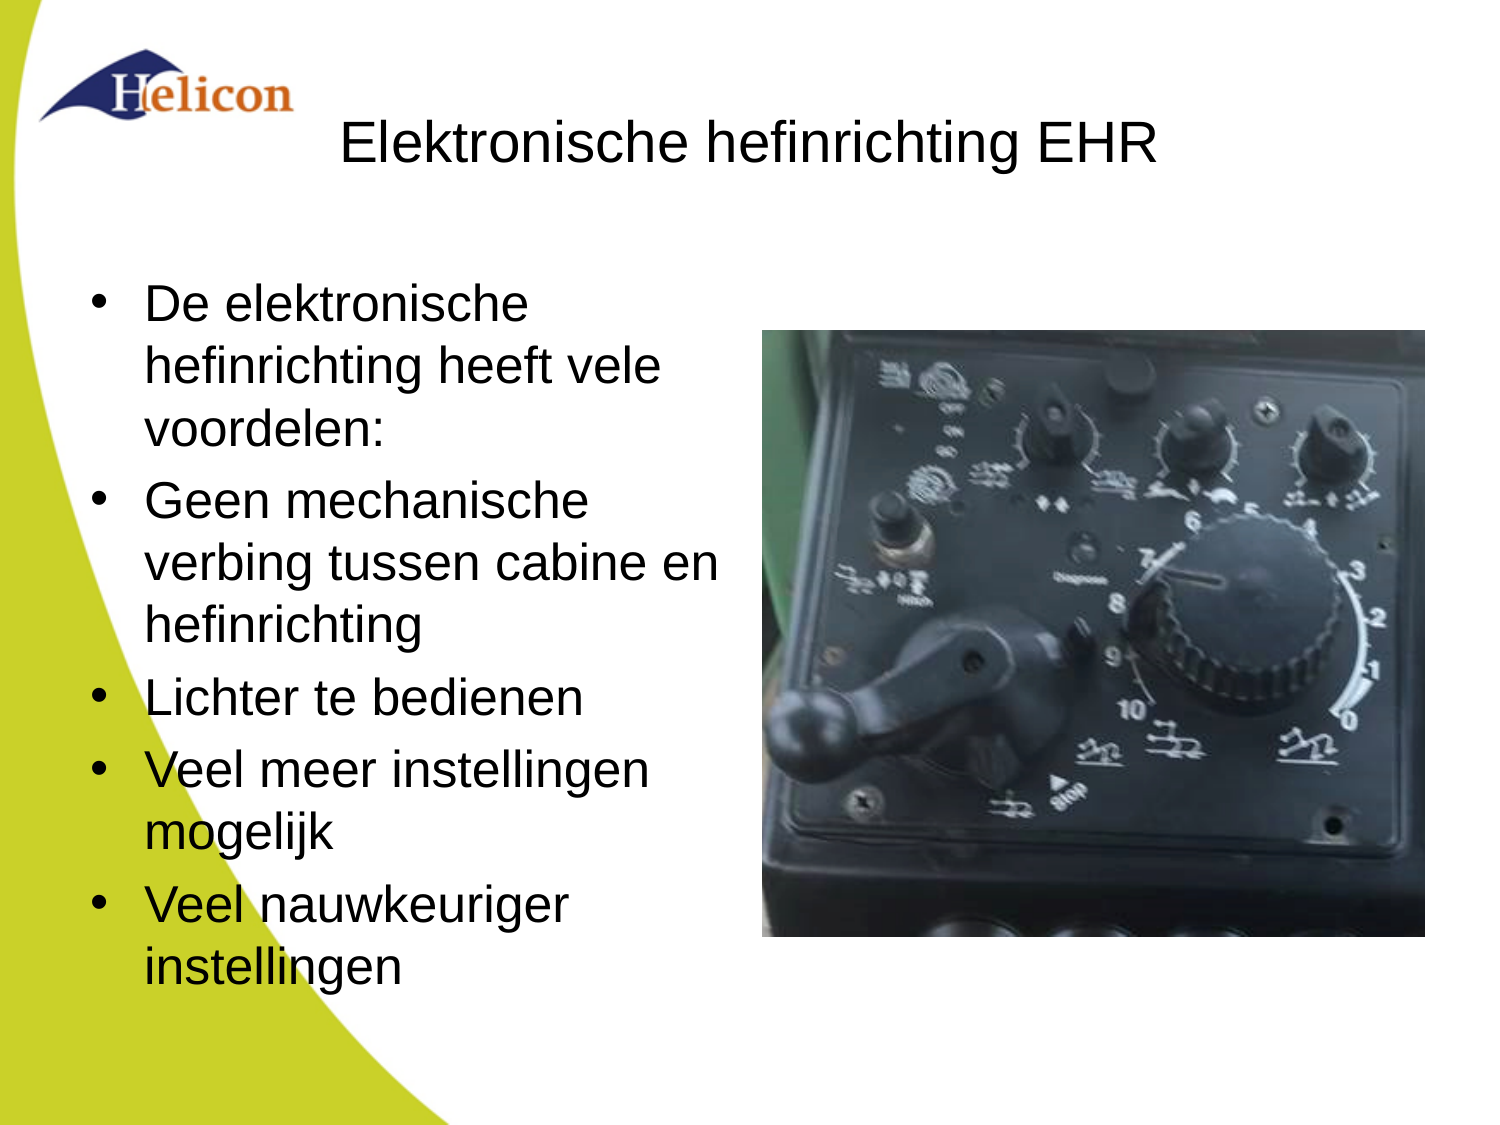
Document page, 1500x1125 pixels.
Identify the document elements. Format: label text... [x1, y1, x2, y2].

title Elektronische hefinrichting EHR [75, 45, 1425, 233]
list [762, 330, 1426, 937]
picture [0, 0, 1500, 1125]
list De elektronische hefinrichting heeft vele voordelen: Geen mechanische verbing tussen cabine en hefinrichting Lichter te bedienen Veel meer instellingen mogelijk Veel nauwkeuriger instellingen [75, 262, 738, 1005]
